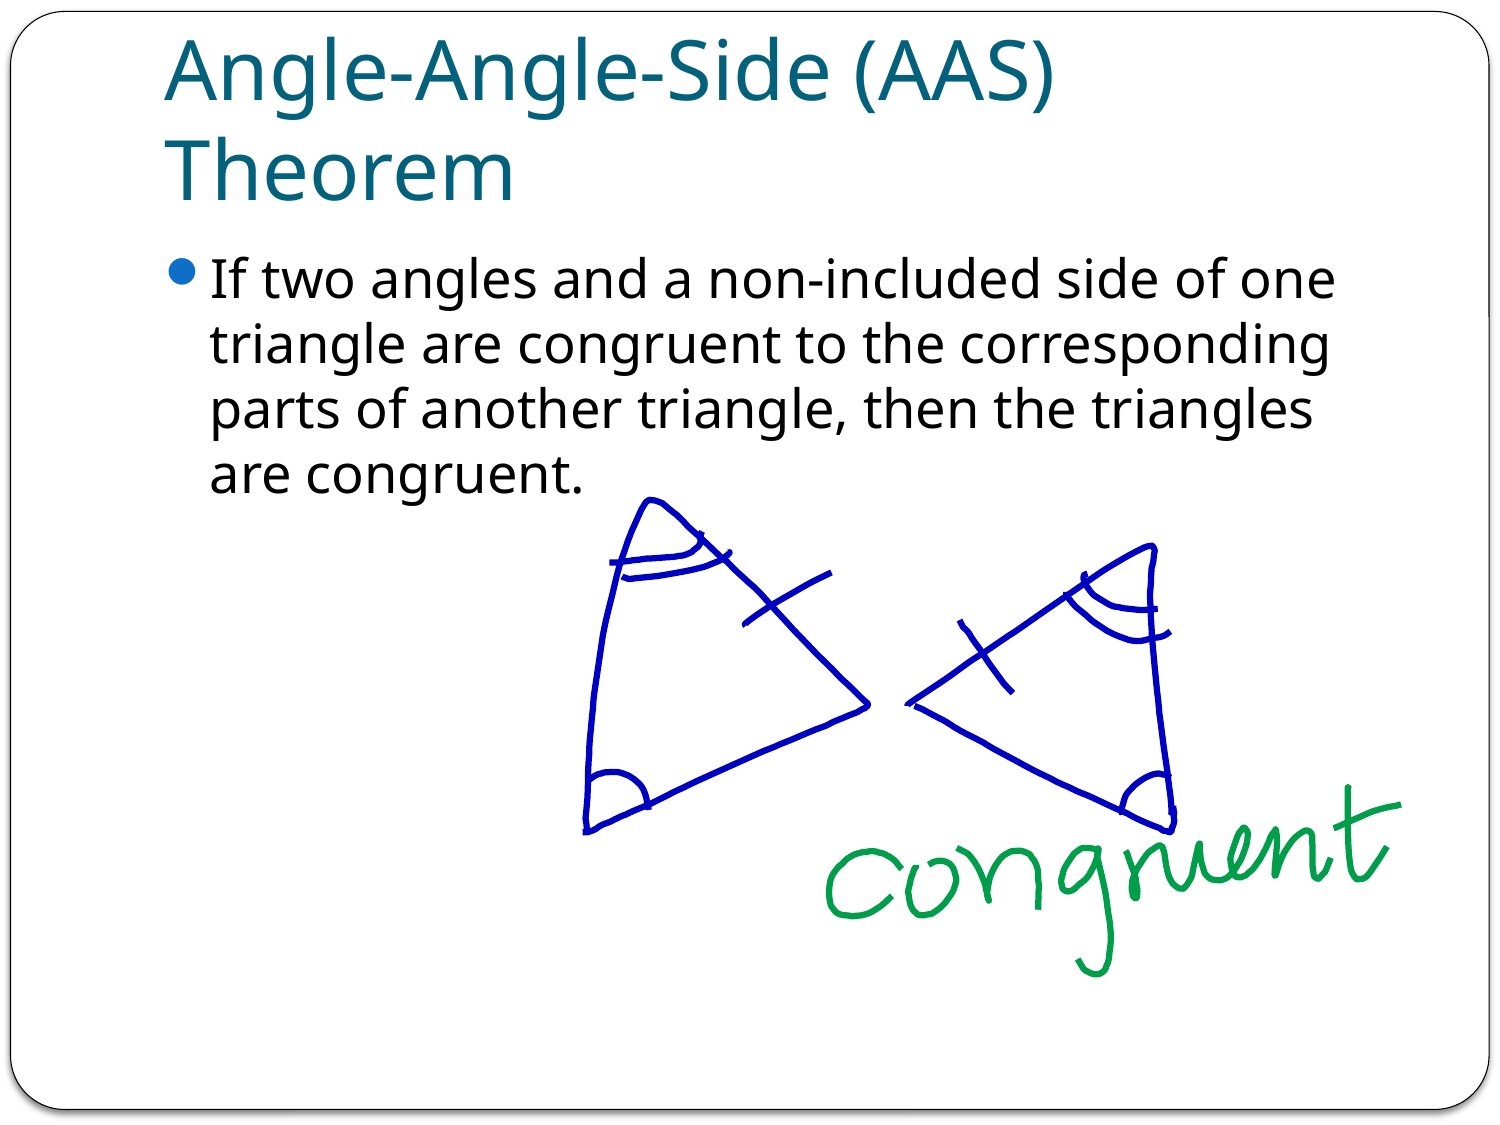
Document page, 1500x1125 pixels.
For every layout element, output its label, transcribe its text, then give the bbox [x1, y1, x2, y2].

text_box [1333, 803, 1402, 829]
text_box [914, 705, 1129, 812]
text_box [1093, 544, 1156, 605]
text_box [609, 531, 703, 564]
text_box [1124, 826, 1332, 900]
text_box [1125, 795, 1176, 833]
text_box [1082, 572, 1158, 611]
text_box [621, 551, 731, 580]
text_box [1060, 847, 1112, 976]
text_box [1346, 786, 1365, 821]
text_box [621, 499, 697, 558]
text_box [587, 771, 650, 811]
list If two angles and a non-included side of one triangle are congruent to the corresponding parts of another triangle, then the triangles are congruent. [150, 237, 1425, 988]
text_box [1149, 779, 1173, 805]
text_box [1065, 591, 1171, 642]
text_box [907, 859, 958, 917]
text_box [956, 847, 1040, 910]
title Angle-Angle-Side (AAS) Theorem [150, 45, 1425, 233]
text_box [744, 571, 832, 627]
text_box [1070, 583, 1153, 624]
text_box [587, 538, 869, 806]
text_box [1120, 772, 1171, 815]
text_box [828, 850, 903, 918]
text_box [1346, 817, 1388, 881]
text_box [582, 781, 643, 834]
text_box [906, 595, 1169, 788]
text_box [958, 619, 1014, 694]
